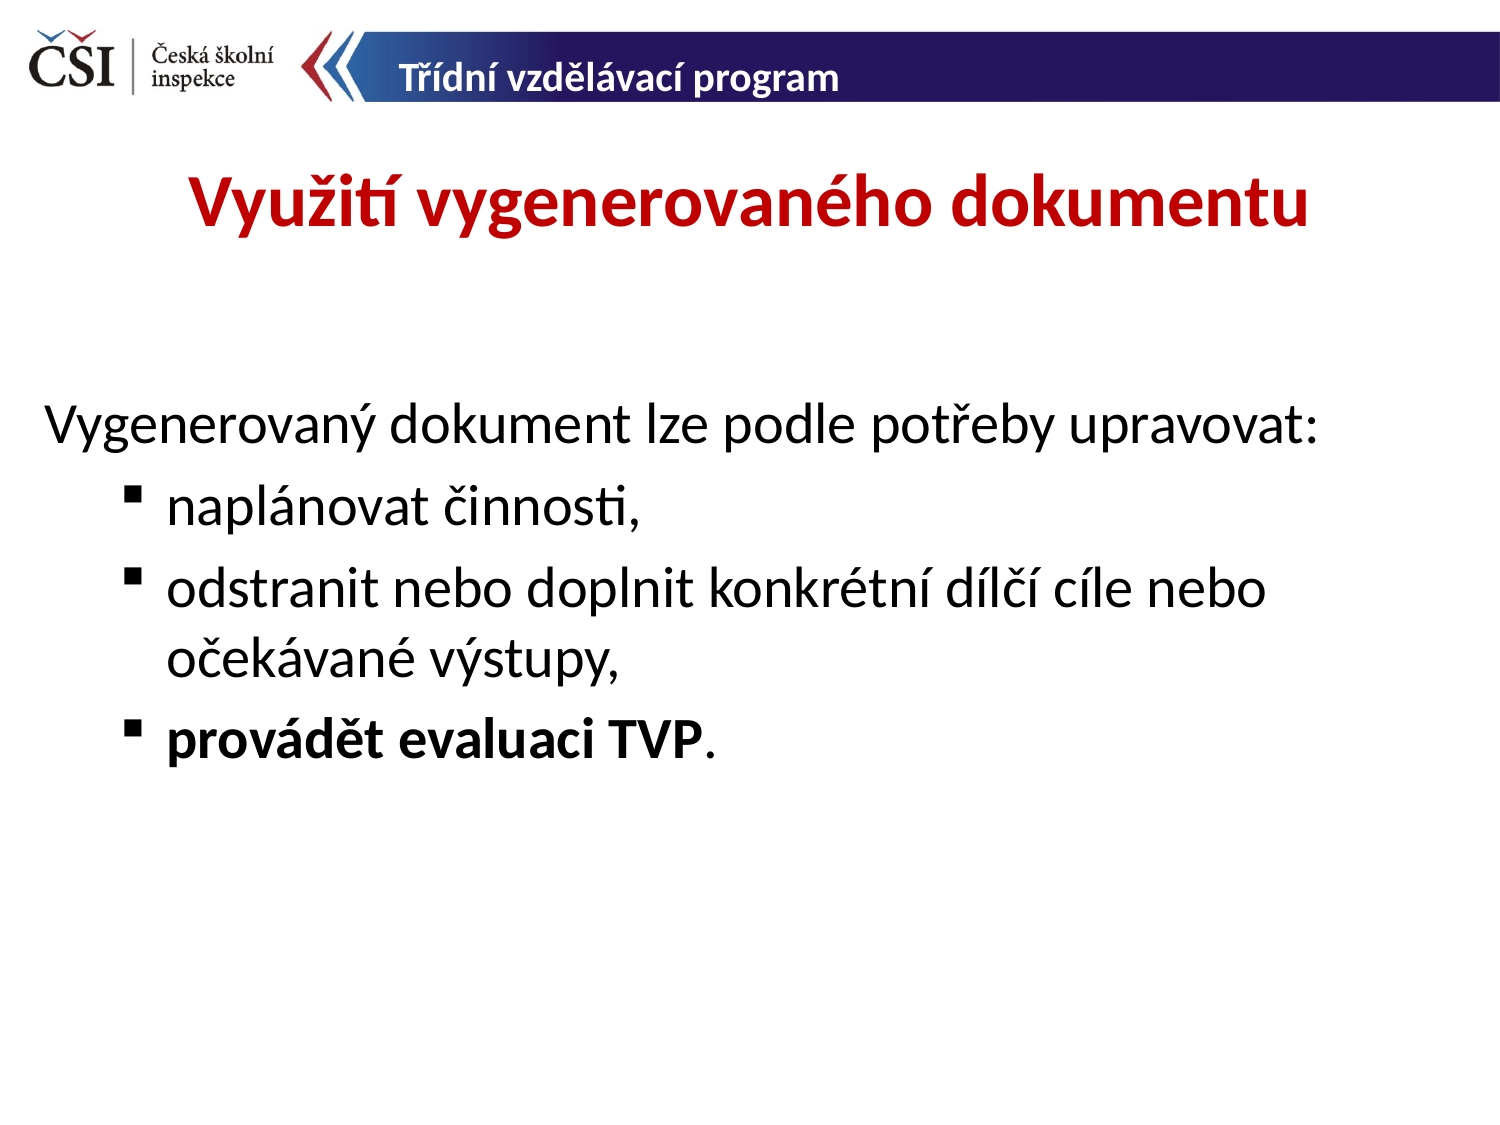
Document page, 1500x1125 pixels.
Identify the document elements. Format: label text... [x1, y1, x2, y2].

picture [29, 30, 1500, 102]
list Využití vygenerovaného dokumentu [29, 125, 1471, 268]
list Vygenerovaný dokument lze podle potřeby upravovat: naplánovat činnosti, odstranit nebo doplnit konkrétní dílčí cíle nebo očekávané výstupy, provádět evaluaci TVP. [29, 297, 1471, 858]
text_box Třídní vzdělávací program [383, 42, 901, 109]
